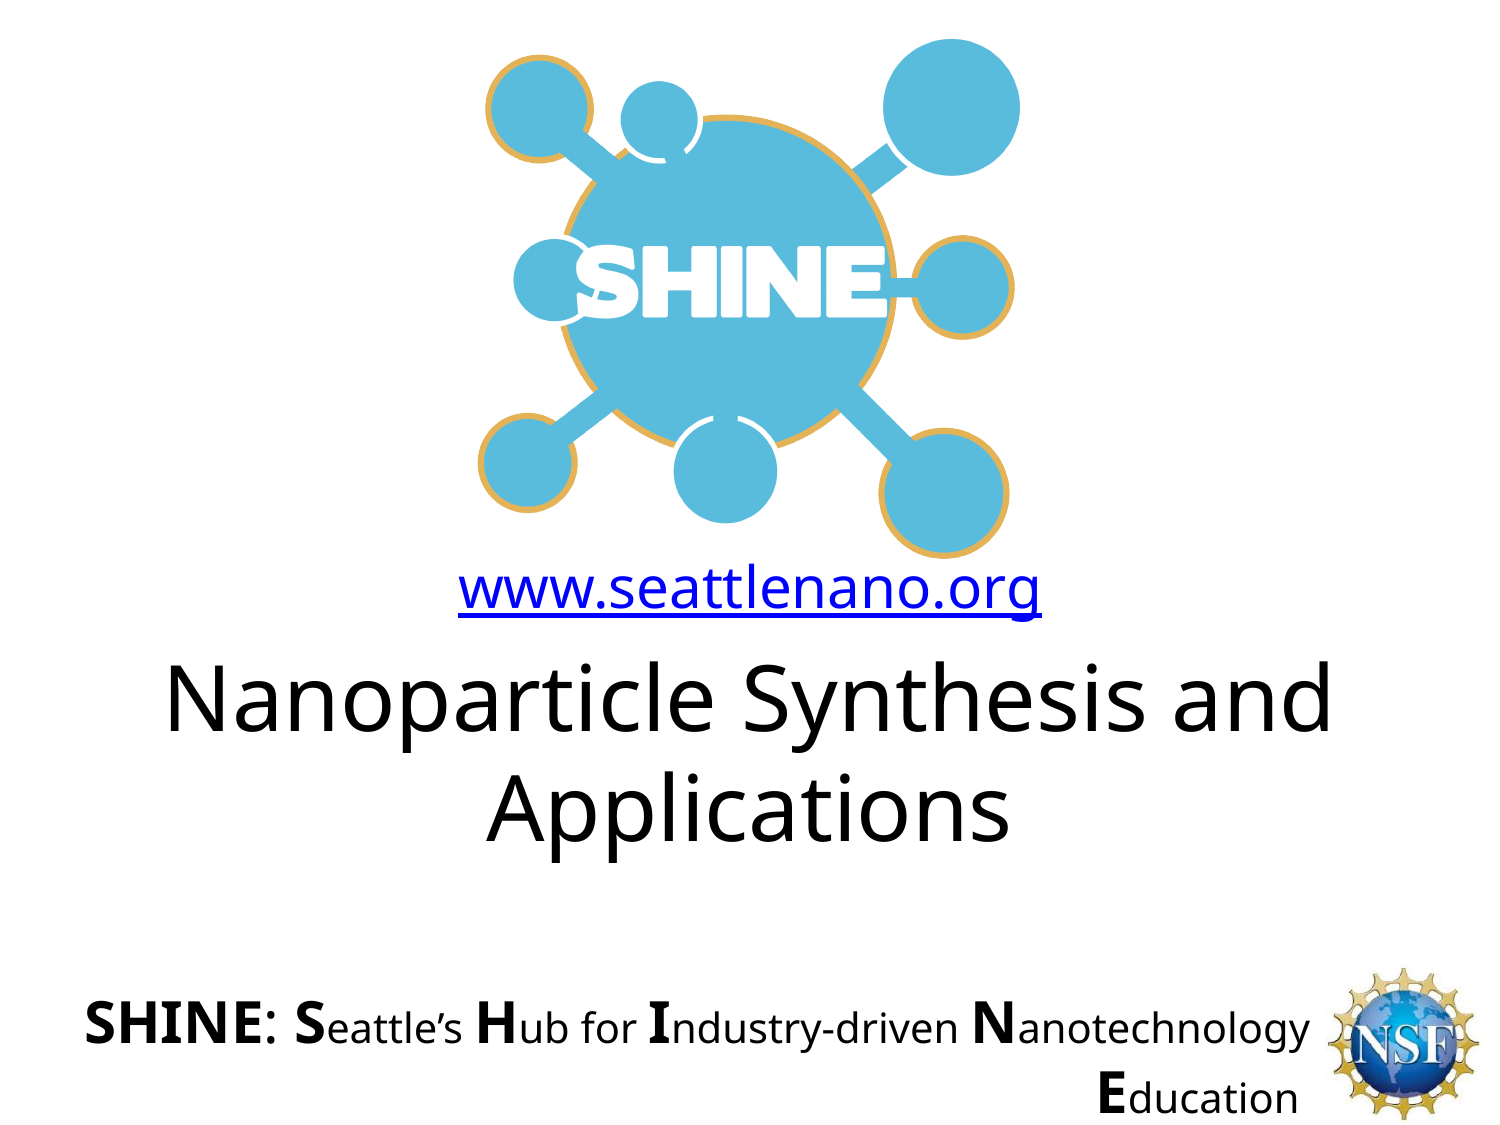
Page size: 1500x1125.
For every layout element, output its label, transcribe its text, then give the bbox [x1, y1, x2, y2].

picture [463, 33, 1037, 559]
title Nanoparticle Synthesis and Applications [112, 630, 1388, 868]
picture [1325, 964, 1483, 1123]
